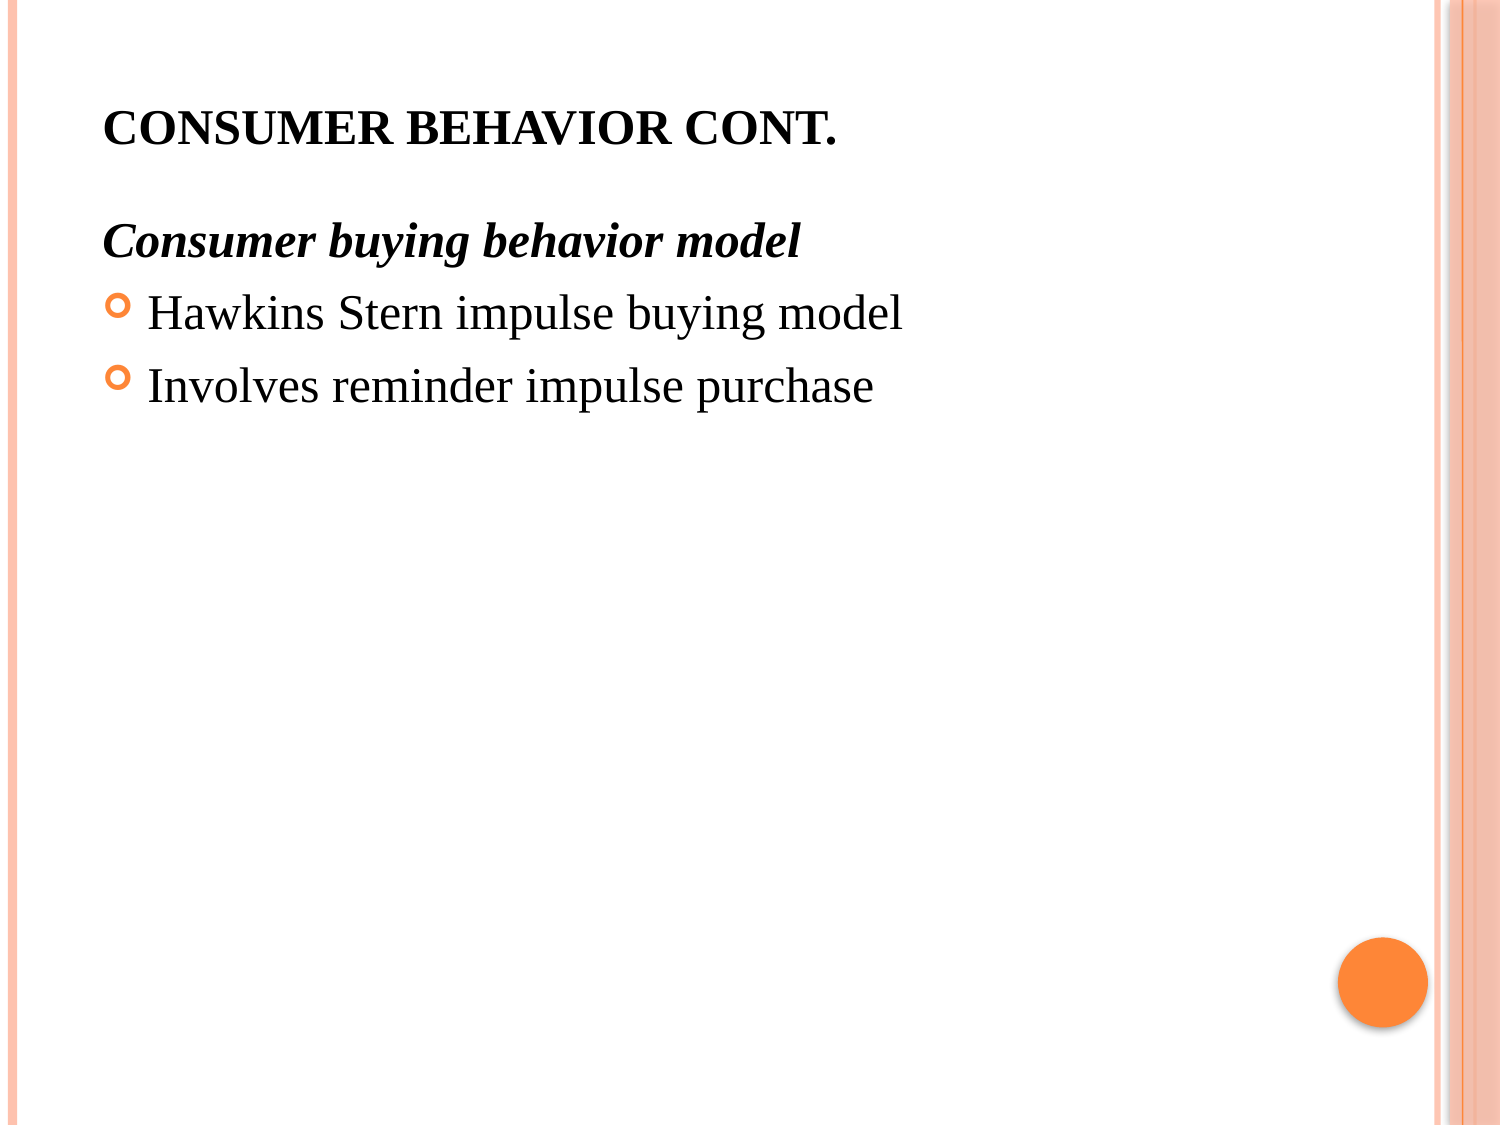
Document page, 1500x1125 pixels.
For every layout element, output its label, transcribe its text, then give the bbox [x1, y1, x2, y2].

title Consumer Behavior Cont. [75, 45, 1425, 163]
list Consumer buying behavior model Hawkins Stern impulse buying model Involves reminder impulse purchase [87, 200, 1438, 1043]
